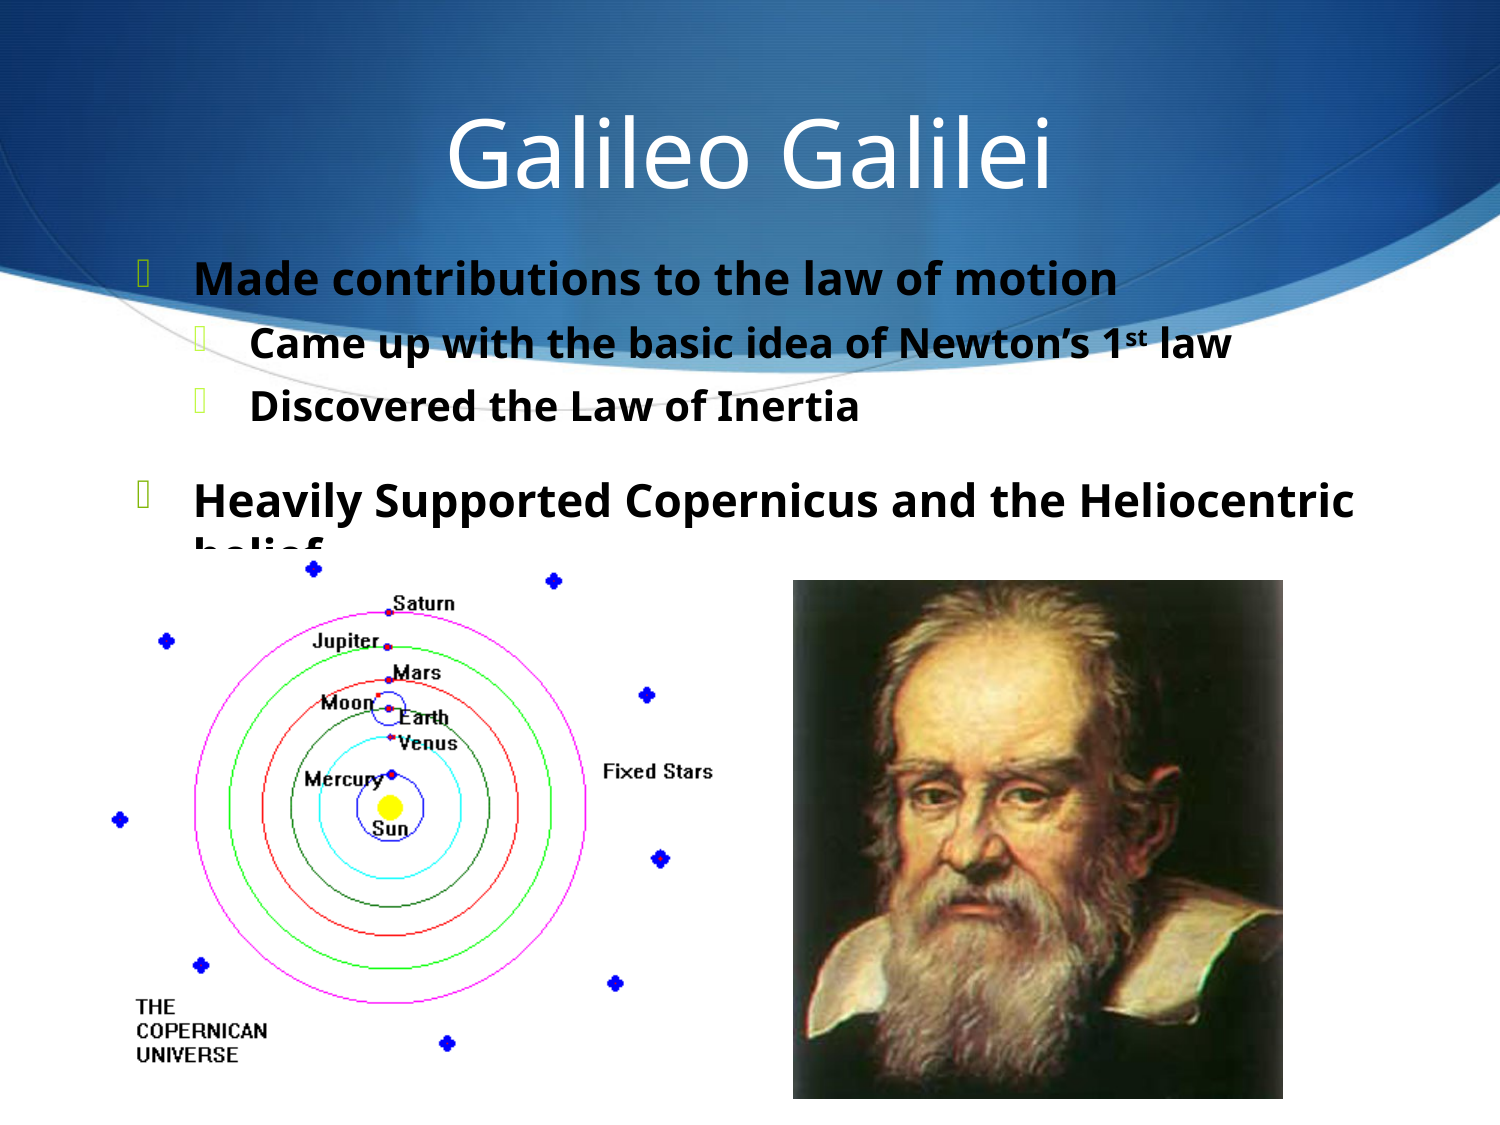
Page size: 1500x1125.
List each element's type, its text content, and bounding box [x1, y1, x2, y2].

list Made contributions to the law of motion Came up with the basic idea of Newton’s 1st law Discovered the Law of Inertia Heavily Supported Copernicus and the Heliocentric belief [121, 242, 1379, 779]
picture [0, 0, 1500, 1125]
title Galileo Galilei [75, 56, 1425, 245]
